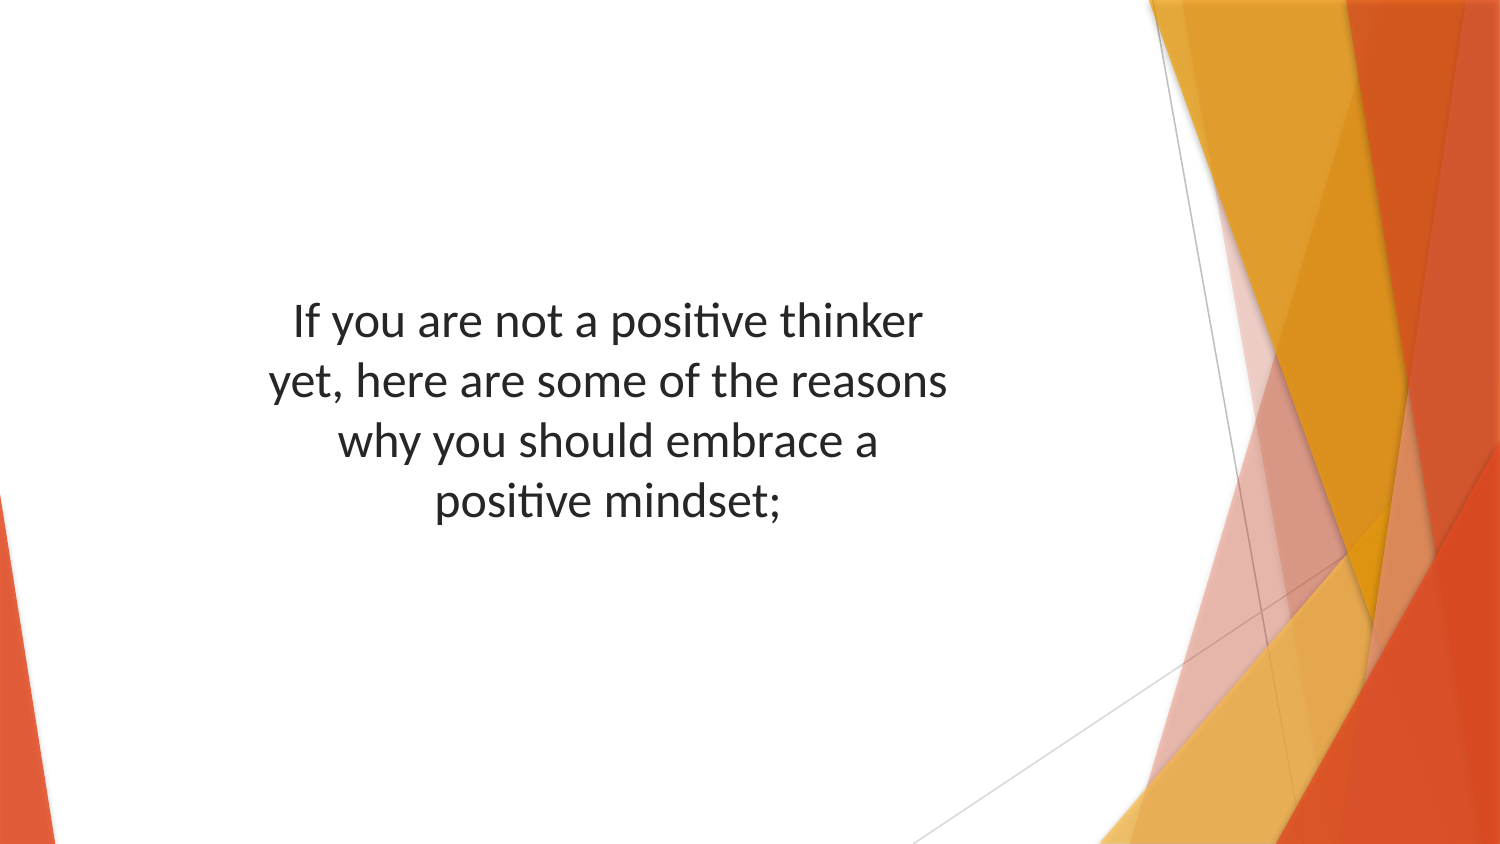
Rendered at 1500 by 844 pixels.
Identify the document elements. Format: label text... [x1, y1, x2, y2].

list If you are not a positive thinker yet, here are some of the reasons why you should embrace a positive mindset; [242, 280, 975, 540]
